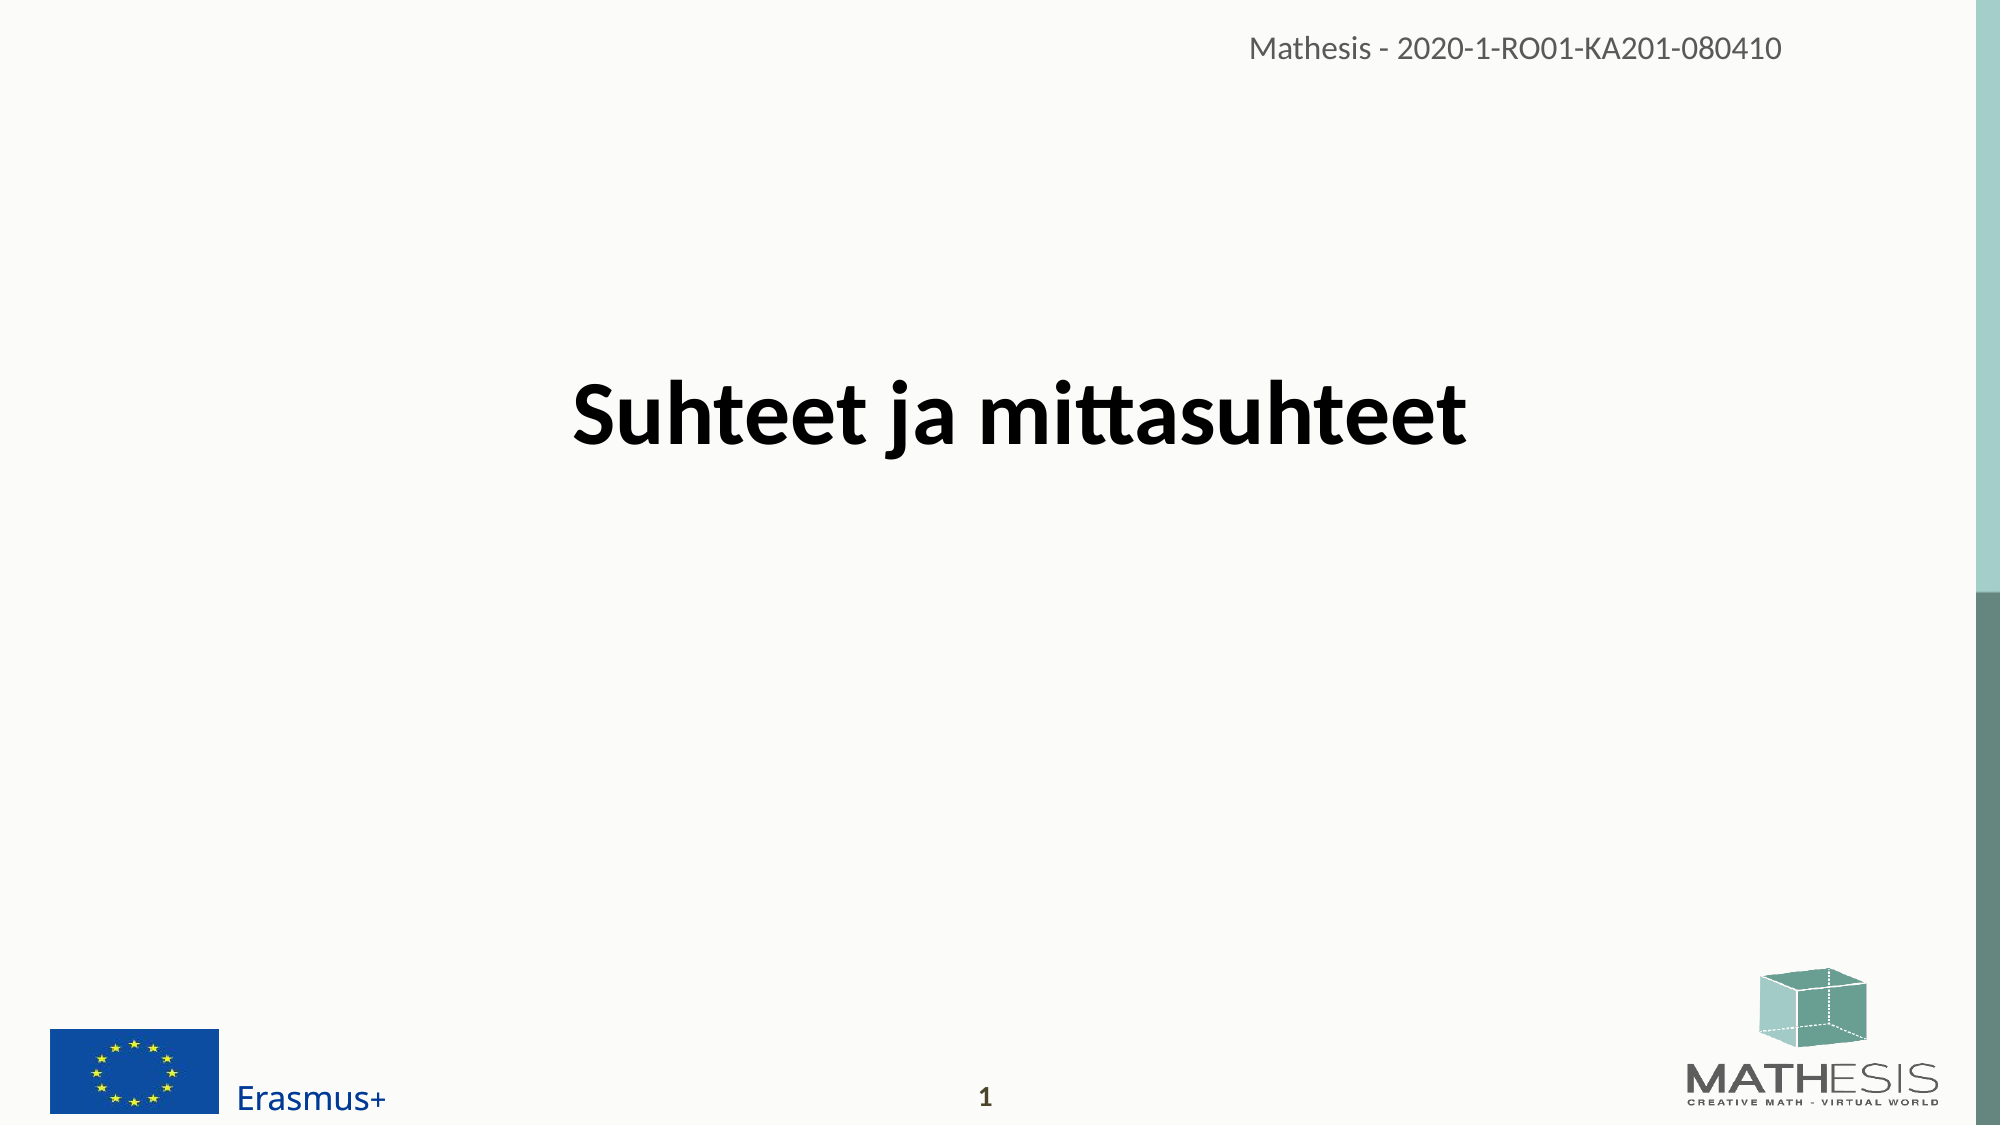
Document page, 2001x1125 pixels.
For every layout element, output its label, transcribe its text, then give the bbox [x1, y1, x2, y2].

picture [50, 1029, 219, 1114]
title Suhteet ja mittasuhteet [120, 346, 1921, 534]
